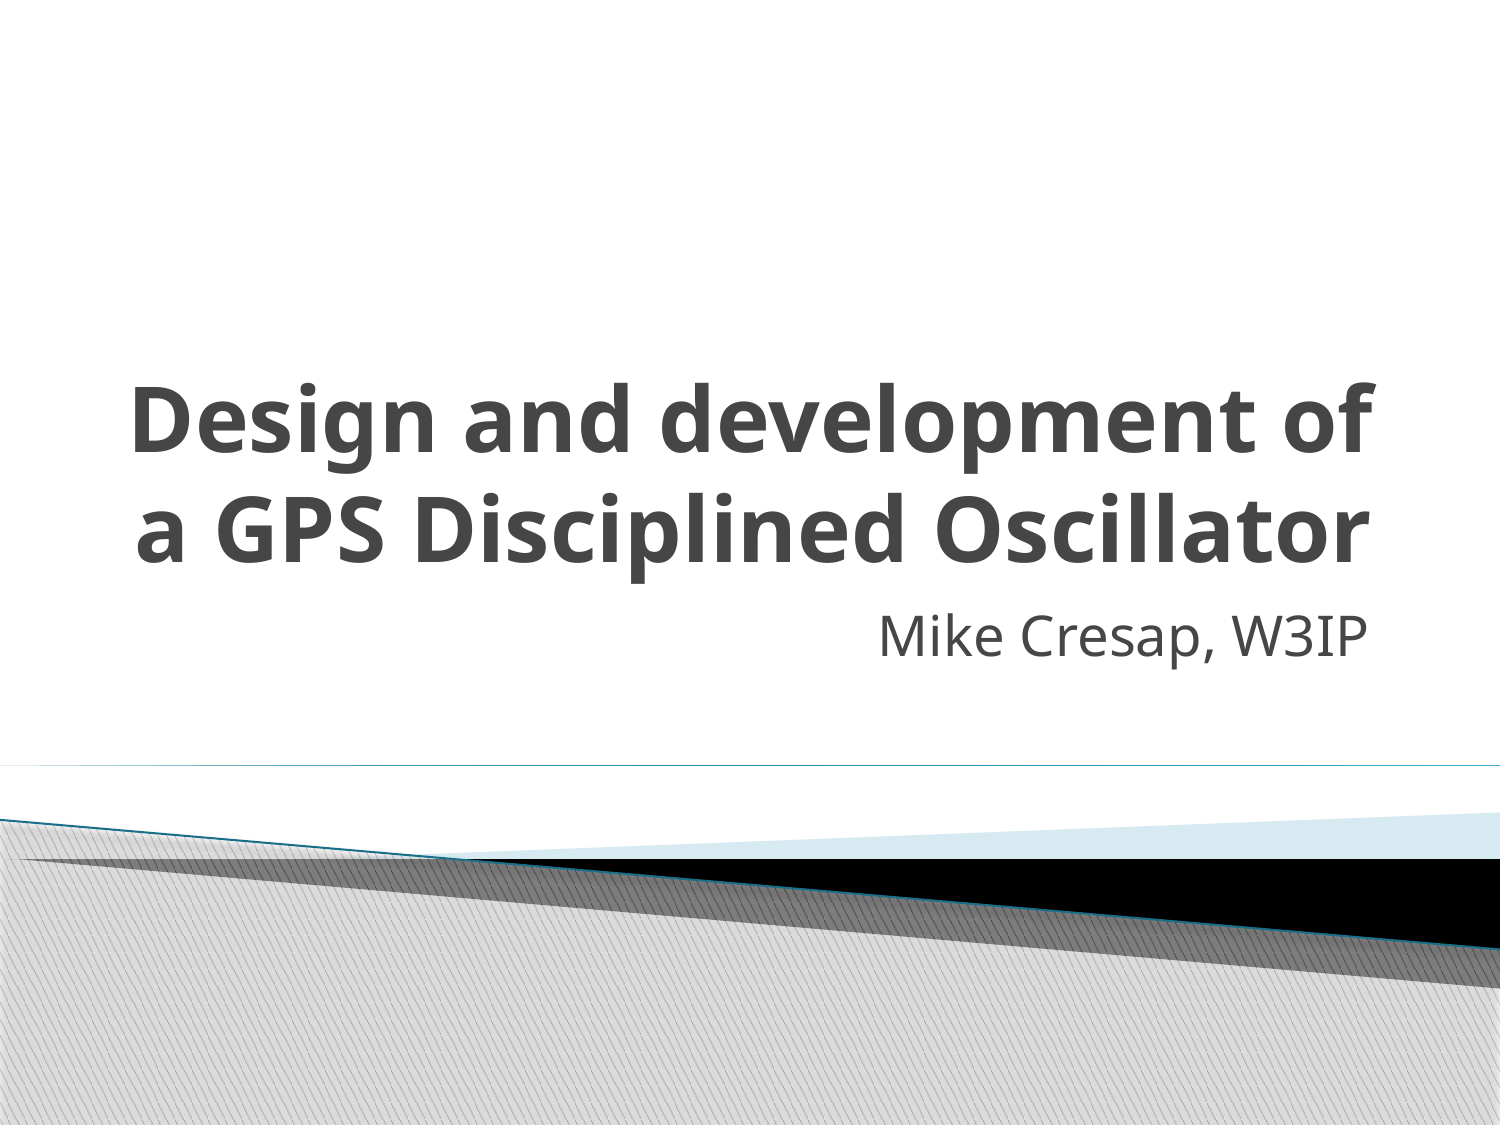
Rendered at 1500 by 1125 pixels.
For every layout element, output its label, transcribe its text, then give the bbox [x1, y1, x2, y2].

title Design and development of a GPS Disciplined Oscillator [112, 337, 1388, 588]
subtitle Mike Cresap, W3IP [112, 592, 1388, 790]
picture [5, 859, 1500, 989]
